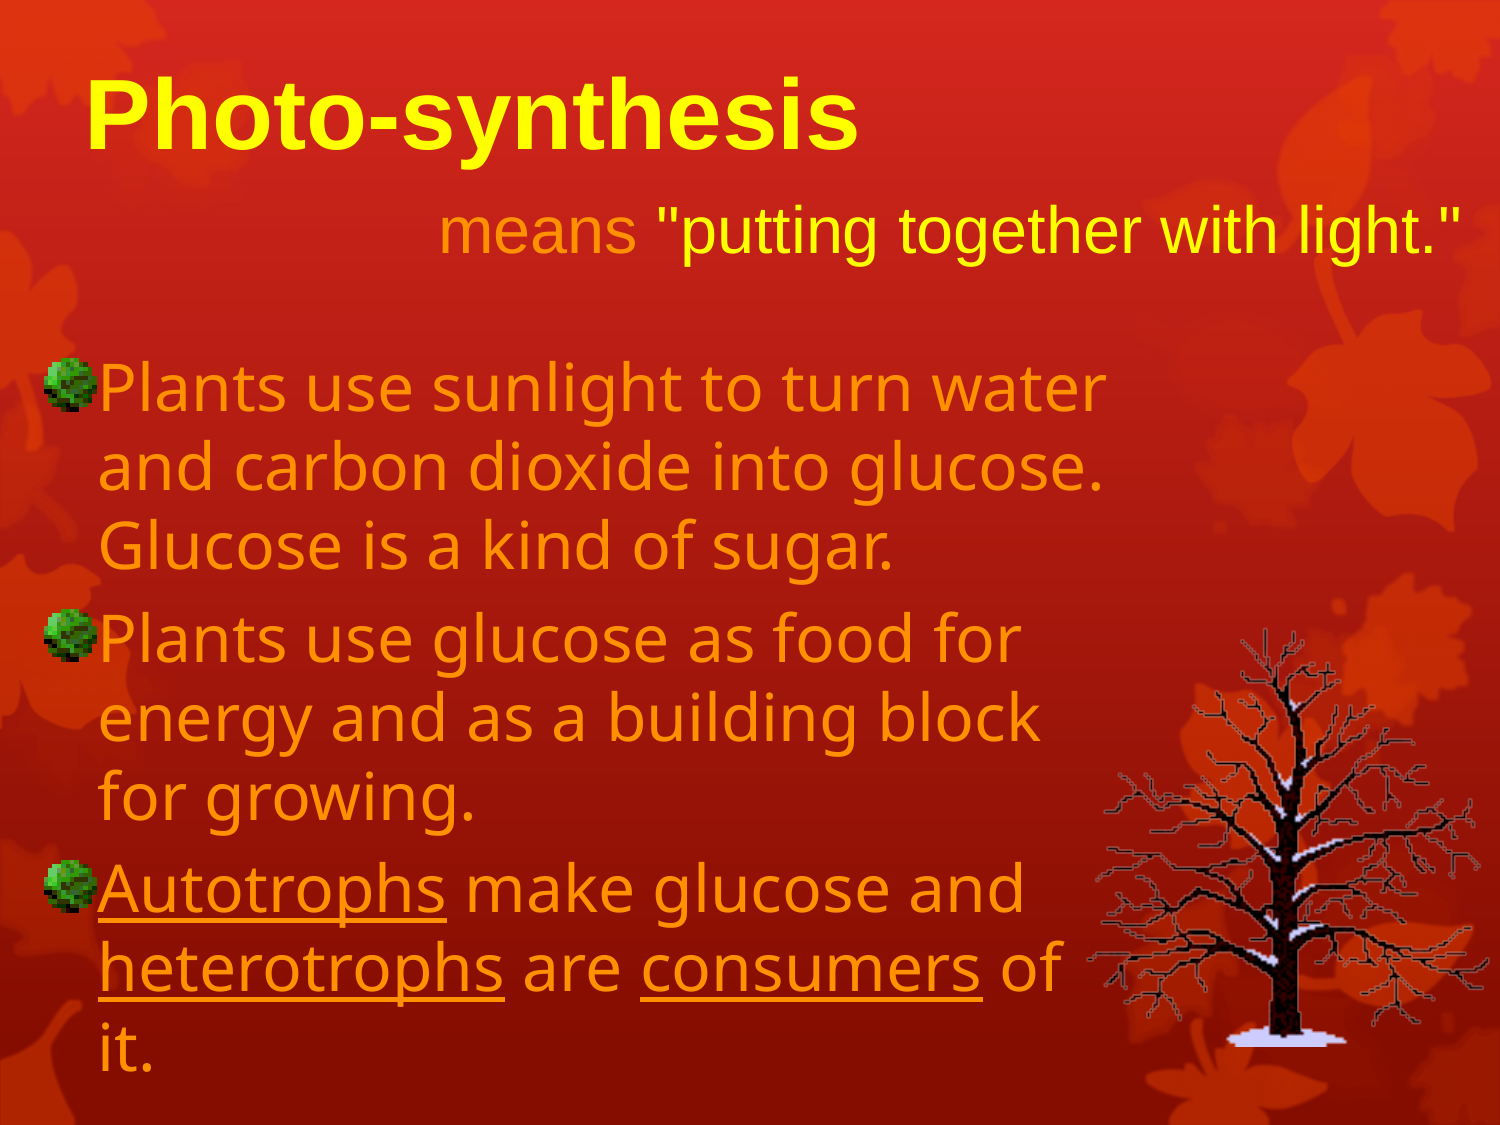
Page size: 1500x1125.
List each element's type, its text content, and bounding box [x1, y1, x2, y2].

picture [44, 860, 97, 913]
picture [44, 358, 97, 412]
text_box Photo-synthesis [70, 42, 877, 178]
text_box means "putting together with light." [423, 179, 1478, 275]
picture [44, 609, 97, 662]
list Plants use sunlight to turn water and carbon dioxide into glucose. Glucose is a kind of sugar. Plants use glucose as food for energy and as a building block for growing. Autotrophs make glucose and heterotrophs are consumers of it. [29, 338, 1140, 1094]
picture [1074, 621, 1500, 1048]
